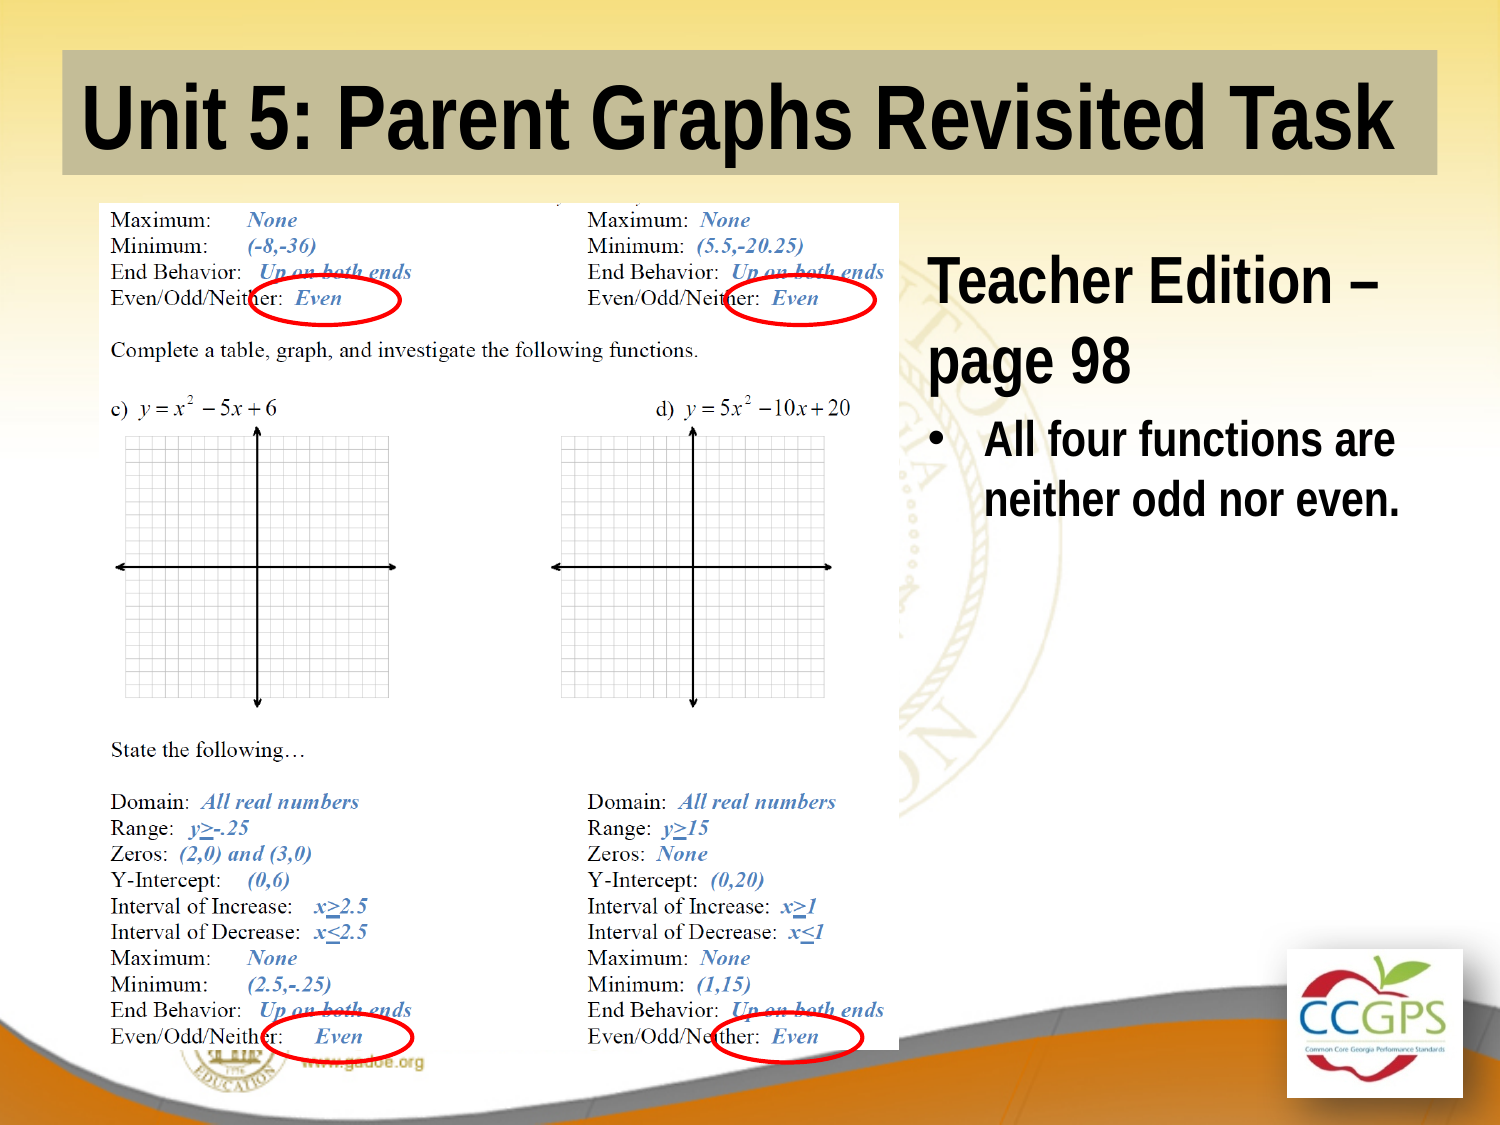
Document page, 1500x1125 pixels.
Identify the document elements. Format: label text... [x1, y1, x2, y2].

text_box [739, 1059, 835, 1065]
title Unit 5: Parent Graphs Revisited Task [62, 49, 1438, 176]
text_box [289, 1059, 385, 1065]
list Teacher Edition – page 98 All four functions are neither odd nor even. [912, 229, 1476, 763]
picture [0, 0, 1500, 1125]
